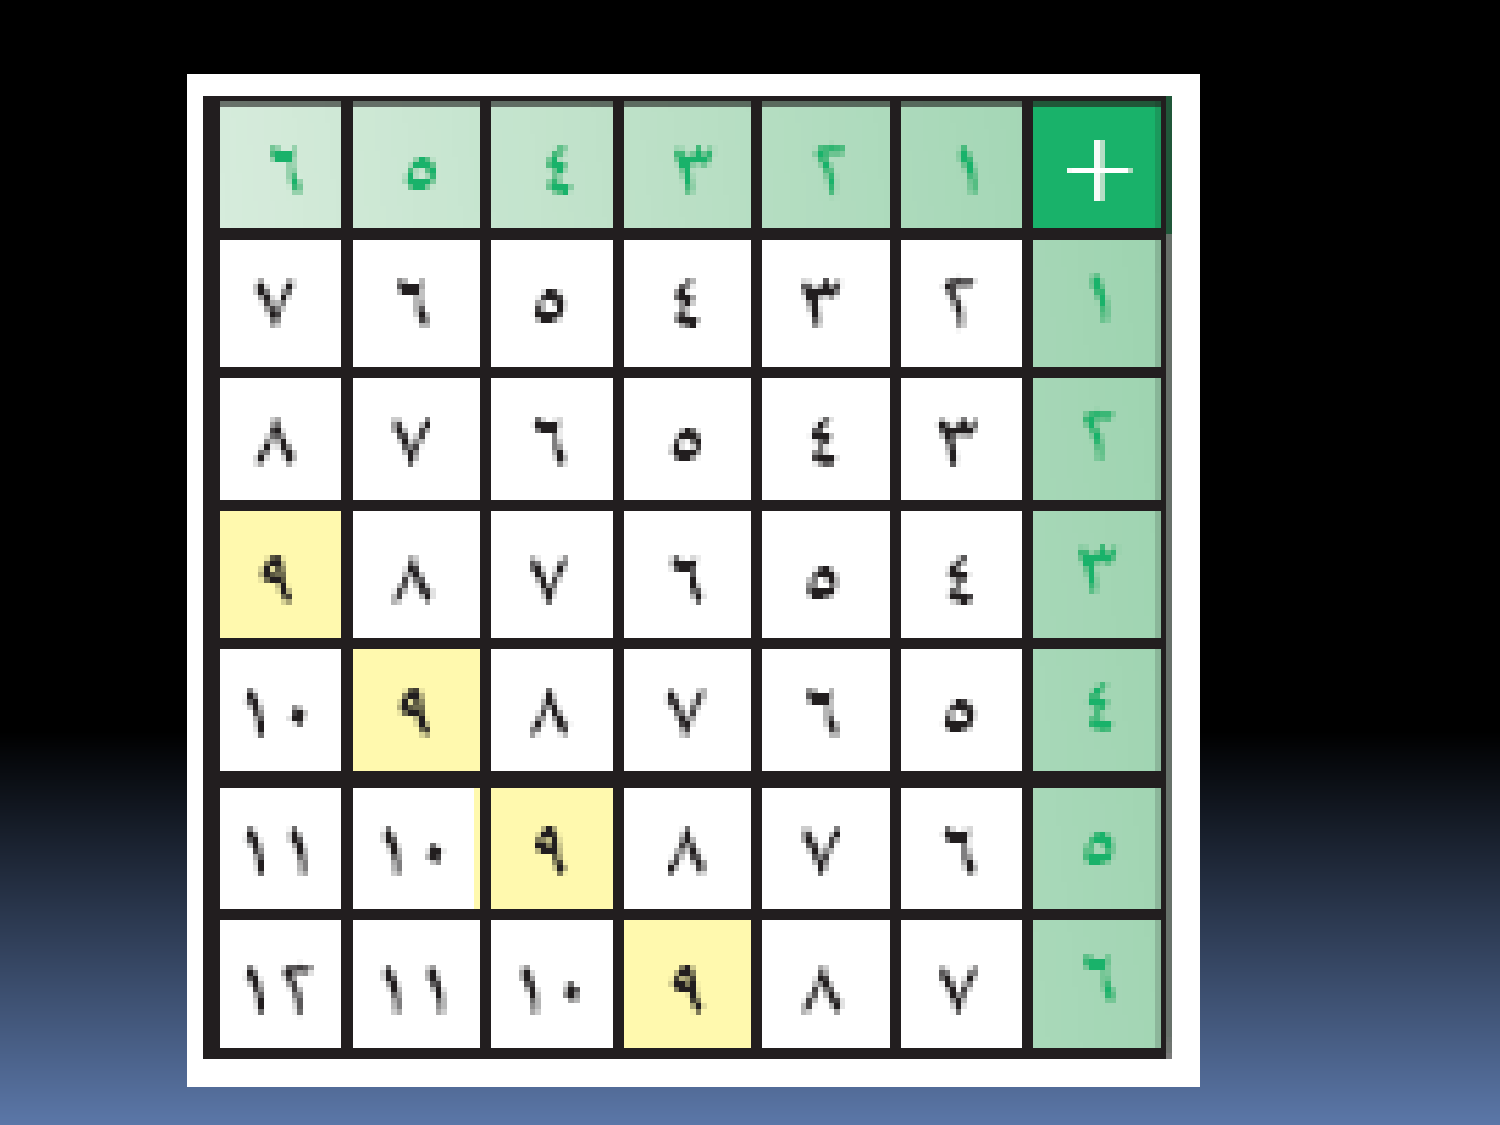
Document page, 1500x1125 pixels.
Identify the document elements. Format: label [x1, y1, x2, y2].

picture [187, 74, 1201, 1087]
